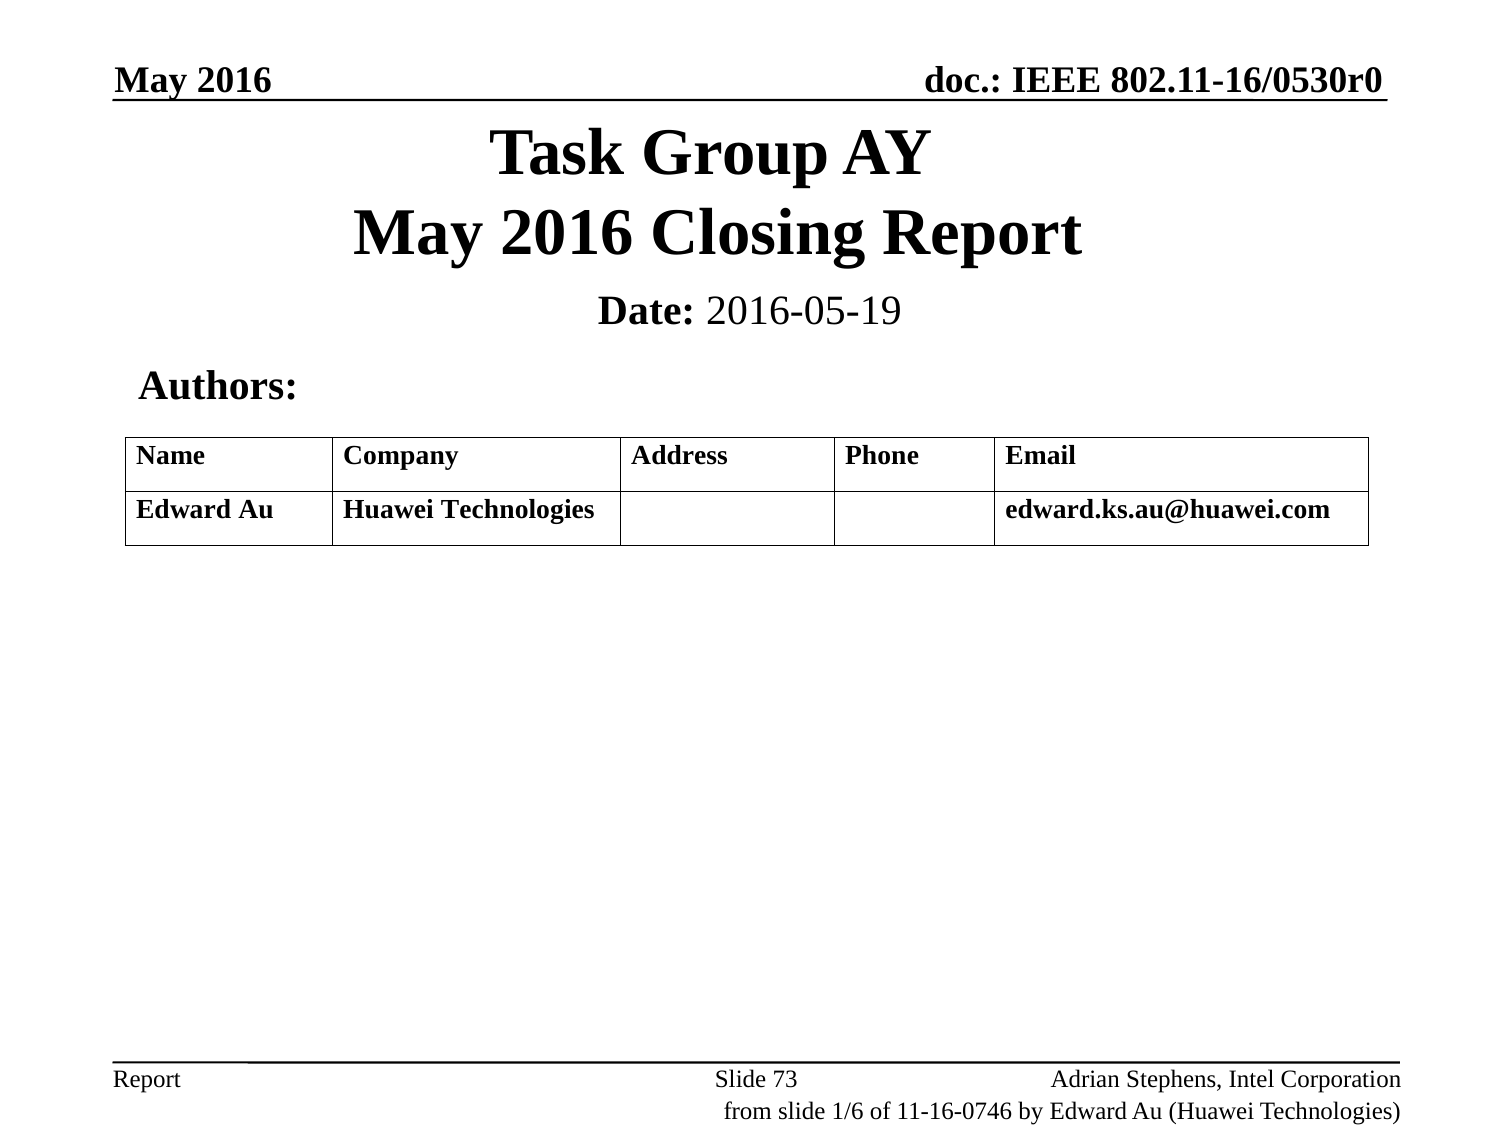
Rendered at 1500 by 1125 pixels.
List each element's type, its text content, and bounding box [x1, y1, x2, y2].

text_box Authors: [112, 349, 350, 413]
text_box from slide 1/6 of 11-16-0746 by Edward Au (Huawei Technologies) [343, 1087, 1417, 1125]
list Date: 2016-05-19 [112, 275, 1388, 338]
footer Adrian Stephens, Intel Corporation [1024, 1061, 1402, 1087]
slide_number Slide 73 [711, 1061, 801, 1087]
title Task Group AY May 2016 Closing Report [0, 99, 1438, 275]
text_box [110, 437, 1394, 592]
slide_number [114, 54, 374, 101]
